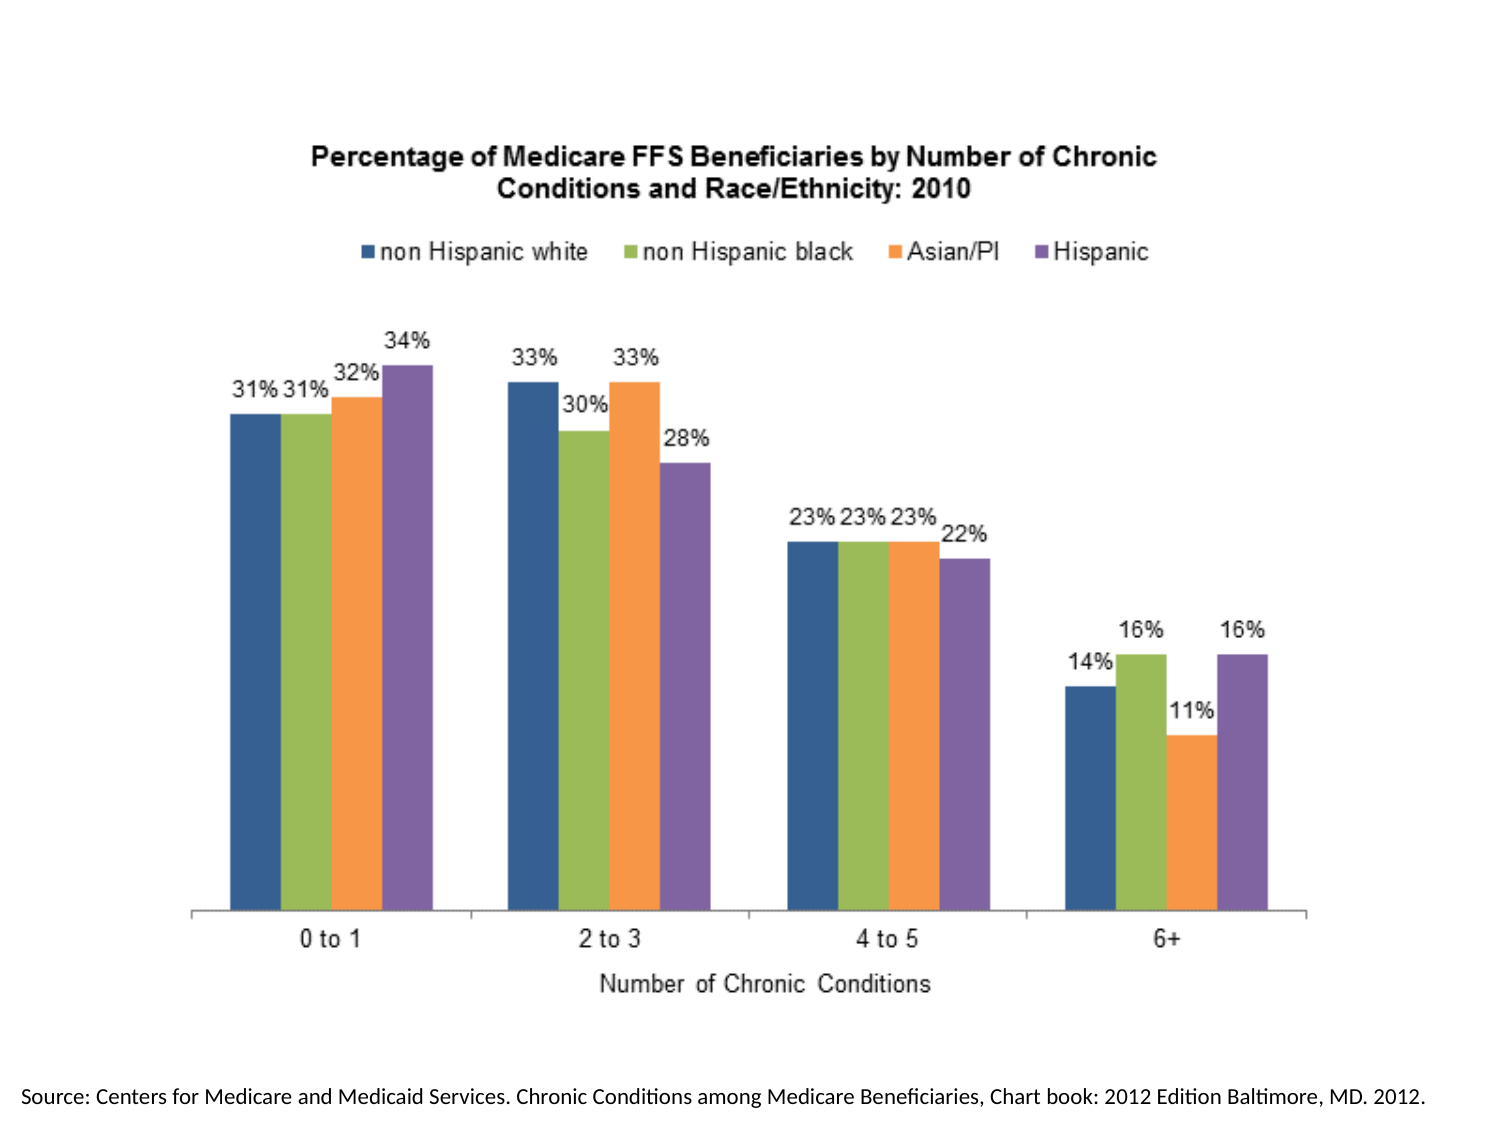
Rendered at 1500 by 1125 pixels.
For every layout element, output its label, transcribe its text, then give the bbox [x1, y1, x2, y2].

picture [165, 99, 1335, 1021]
footer Source: Centers for Medicare and Medicaid Services. Chronic Conditions among Medicare Beneficiaries, Chart book: 2012 Edition Baltimore, MD. 2012. [0, 1065, 1450, 1125]
